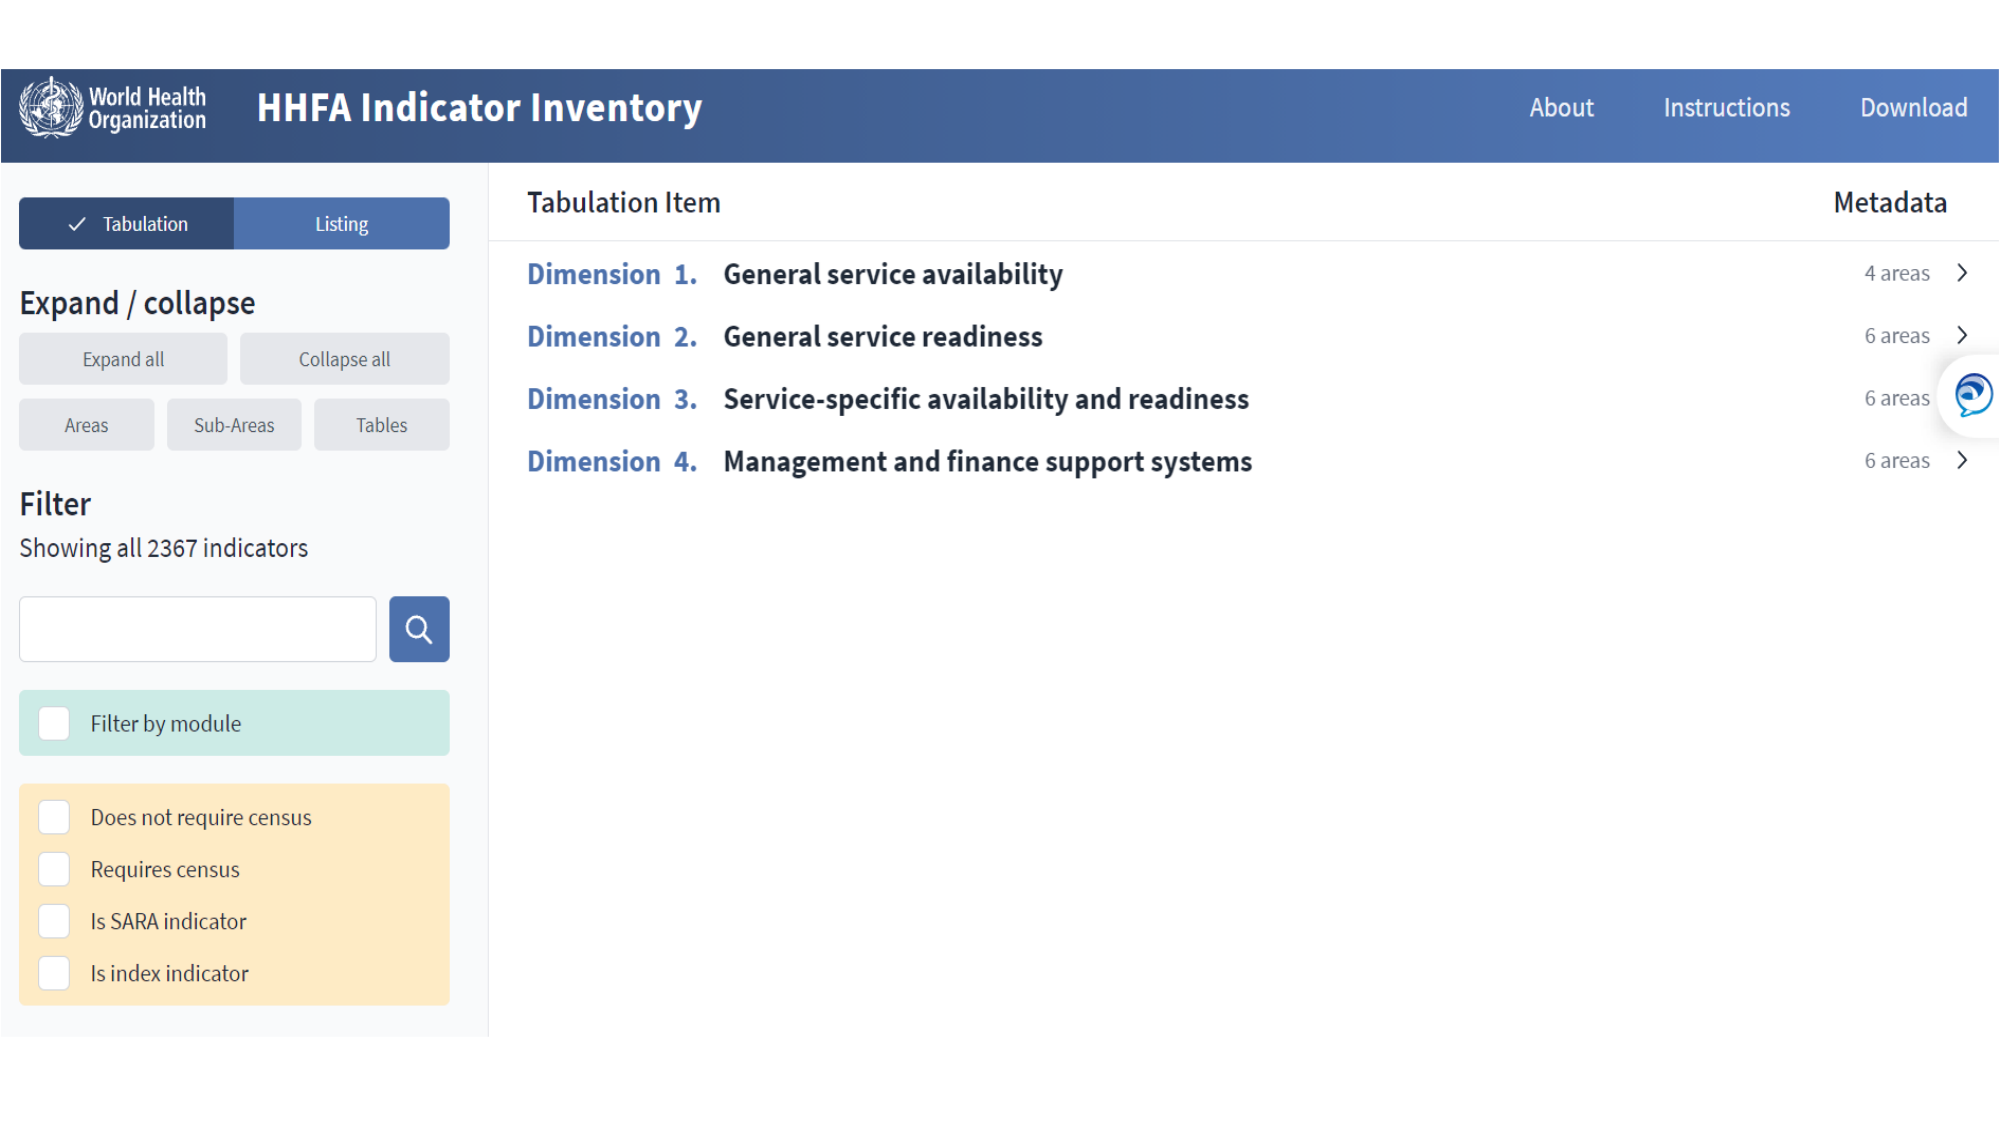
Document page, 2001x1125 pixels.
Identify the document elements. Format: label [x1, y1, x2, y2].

picture [0, 68, 2000, 1038]
